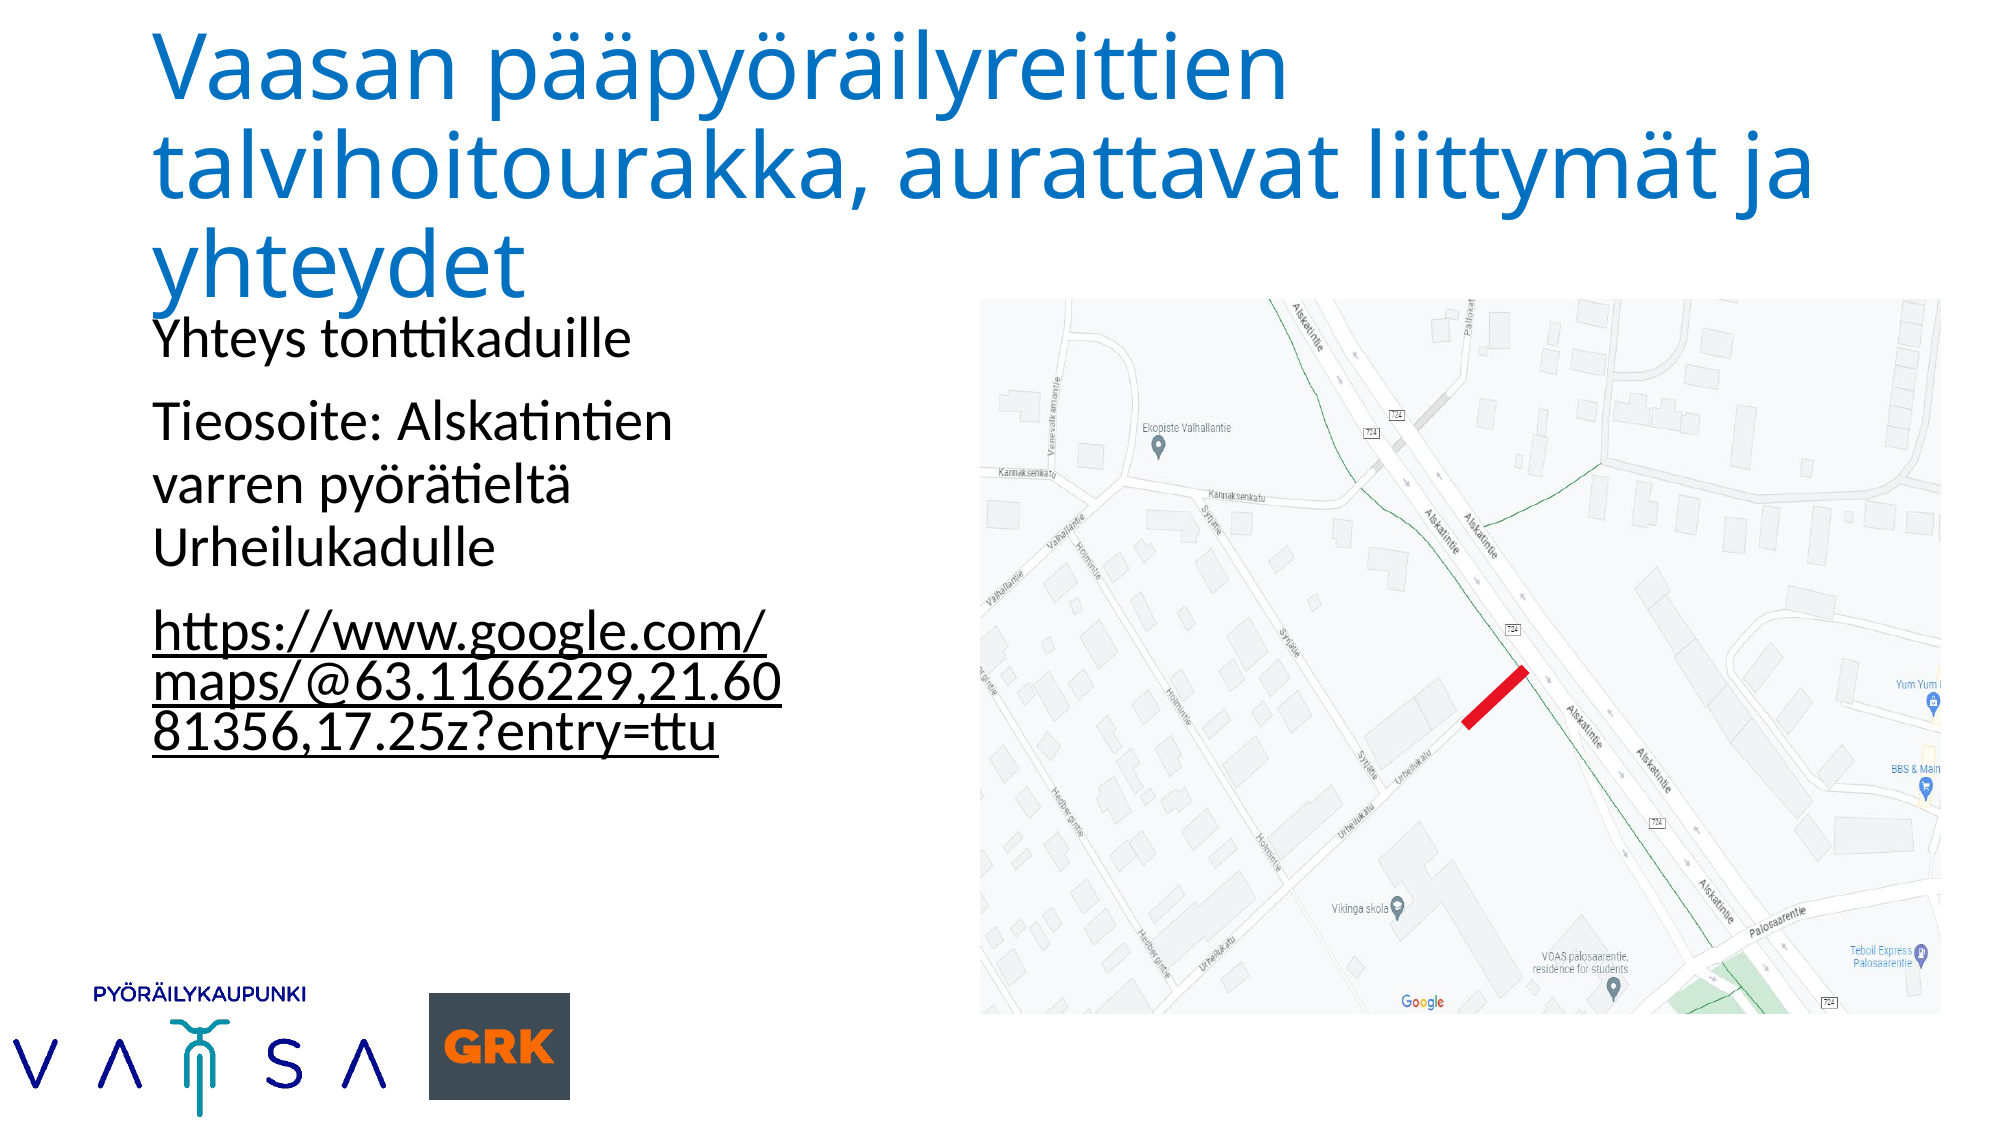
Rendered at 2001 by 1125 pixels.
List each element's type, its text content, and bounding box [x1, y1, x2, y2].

title Vaasan pääpyöräilyreittien talvihoitourakka, aurattavat liittymät ja yhteydet [137, 59, 1863, 278]
picture [13, 982, 386, 1117]
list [980, 299, 1941, 1014]
picture [429, 993, 570, 1100]
list Yhteys tonttikaduille Tieosoite: Alskatintien varren pyörätieltä Urheilukadulle https://www.google.com/maps/@63.1166229,21.6081356,17.25z?entry=ttu [137, 299, 800, 1014]
